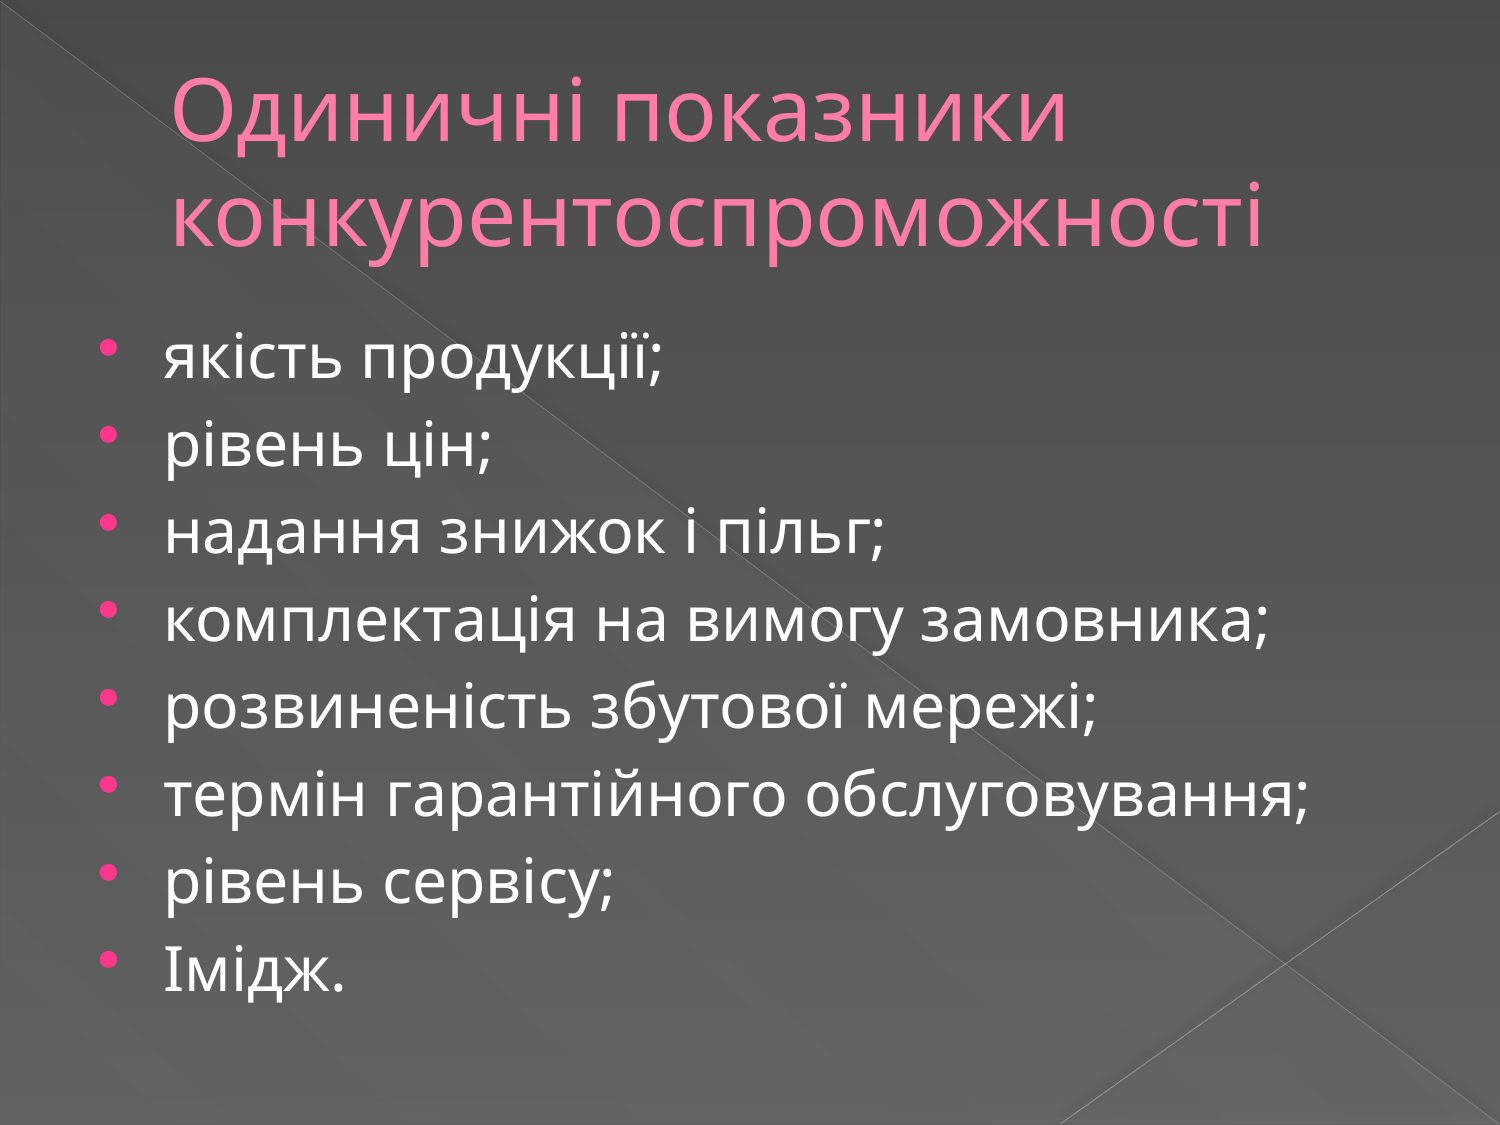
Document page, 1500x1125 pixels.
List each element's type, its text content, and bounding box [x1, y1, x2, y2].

list якість продукції; рівень цін; надання знижок і пільг; комплектація на вимогу замовника; розвиненість збутової мережі; термін гарантійного обслуговування; рівень сервісу; Імідж. [75, 308, 1425, 1059]
title Одиничні показники конкурентоспроможності [75, 43, 1425, 274]
